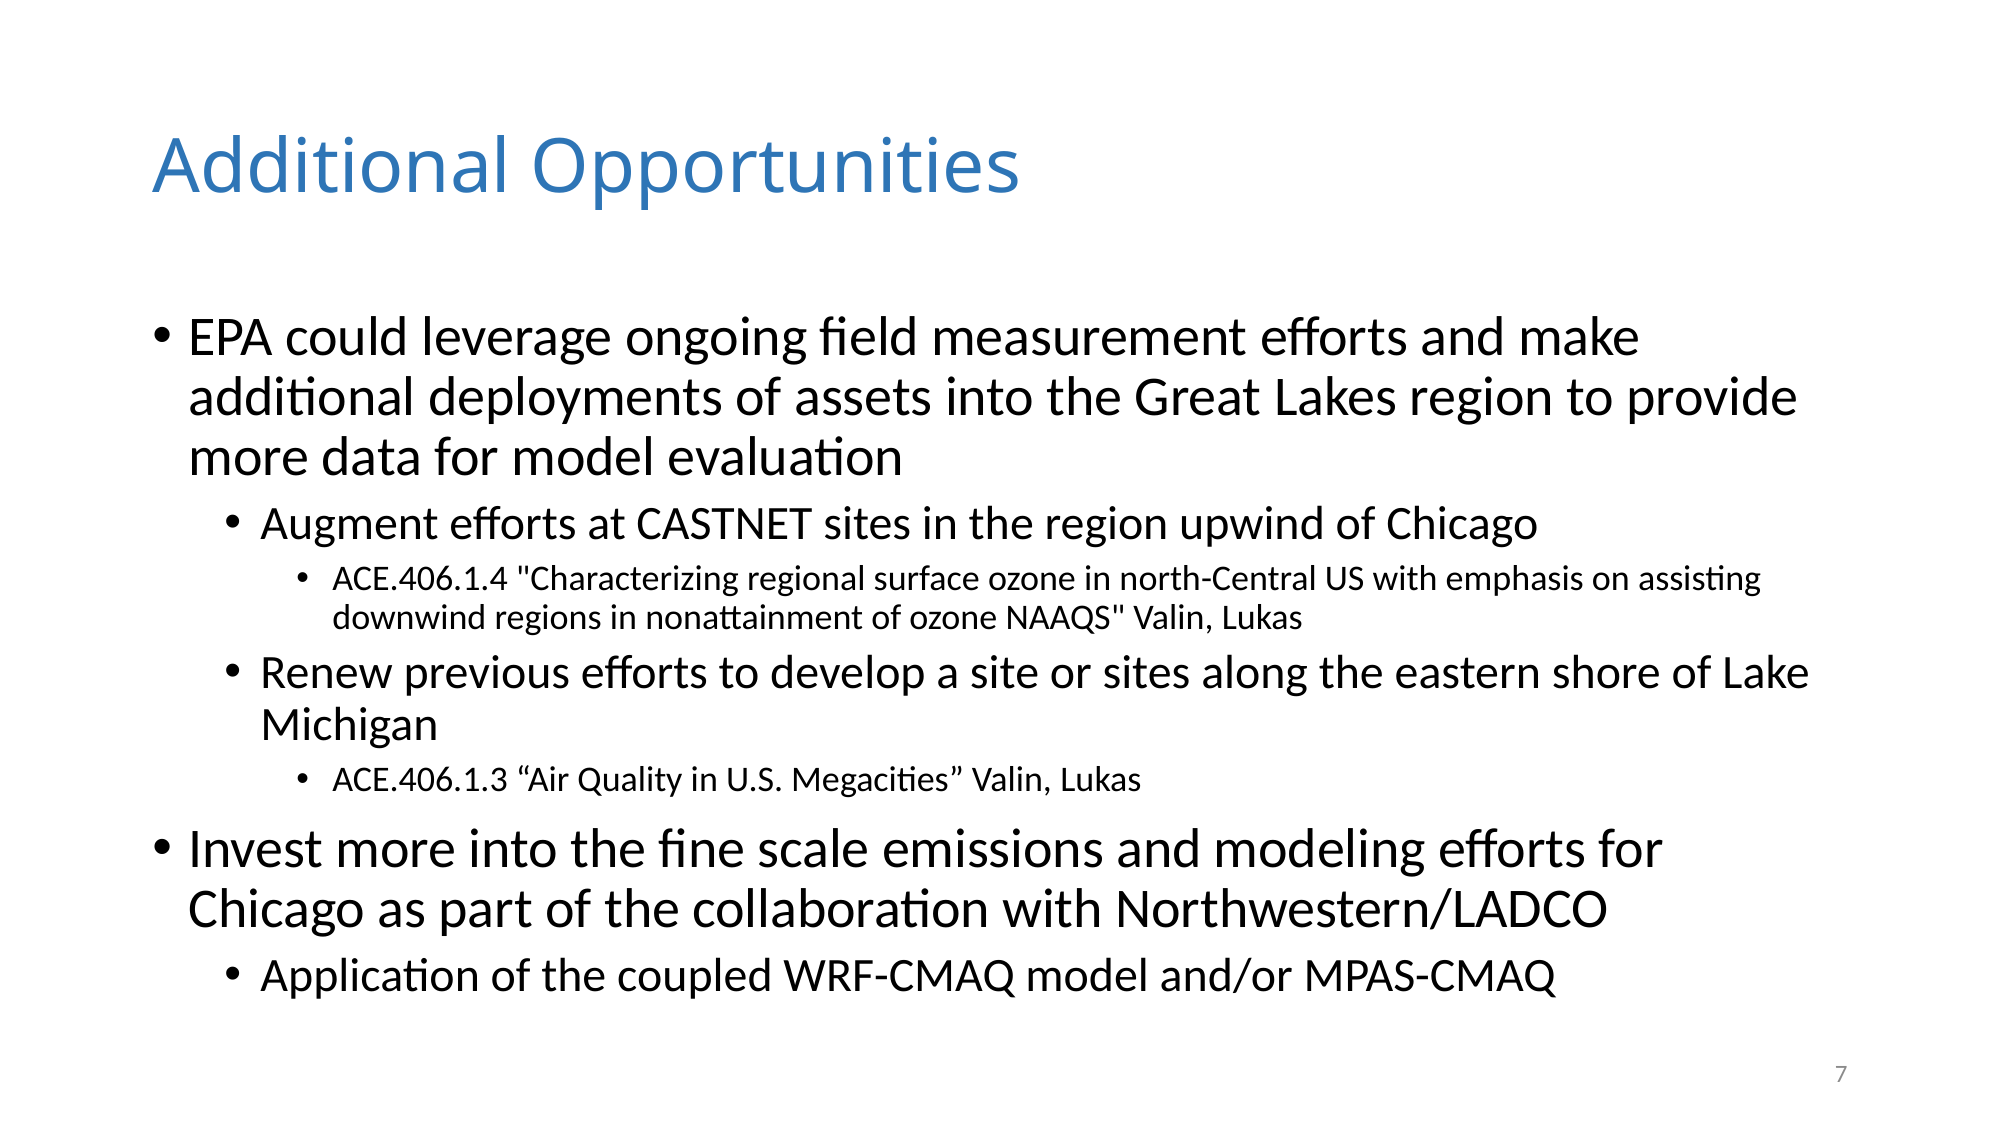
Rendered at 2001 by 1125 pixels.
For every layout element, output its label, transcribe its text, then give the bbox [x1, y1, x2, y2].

title Additional Opportunities [137, 59, 1863, 278]
slide_number 7 [1412, 1042, 1863, 1103]
list EPA could leverage ongoing field measurement efforts and make additional deployments of assets into the Great Lakes region to provide more data for model evaluation Augment efforts at CASTNET sites in the region upwind of Chicago ACE.406.1.4 "Characterizing regional surface ozone in north-Central US with emphasis on assisting downwind regions in nonattainment of ozone NAAQS" Valin, Lukas Renew previous efforts to develop a site or sites along the eastern shore of Lake Michigan ACE.406.1.3 “Air Quality in U.S. Megacities” Valin, Lukas Invest more into the fine scale emissions and modeling efforts for Chicago as part of the collaboration with Northwestern/LADCO Application of the coupled WRF-CMAQ model and/or MPAS-CMAQ [137, 299, 1863, 1014]
